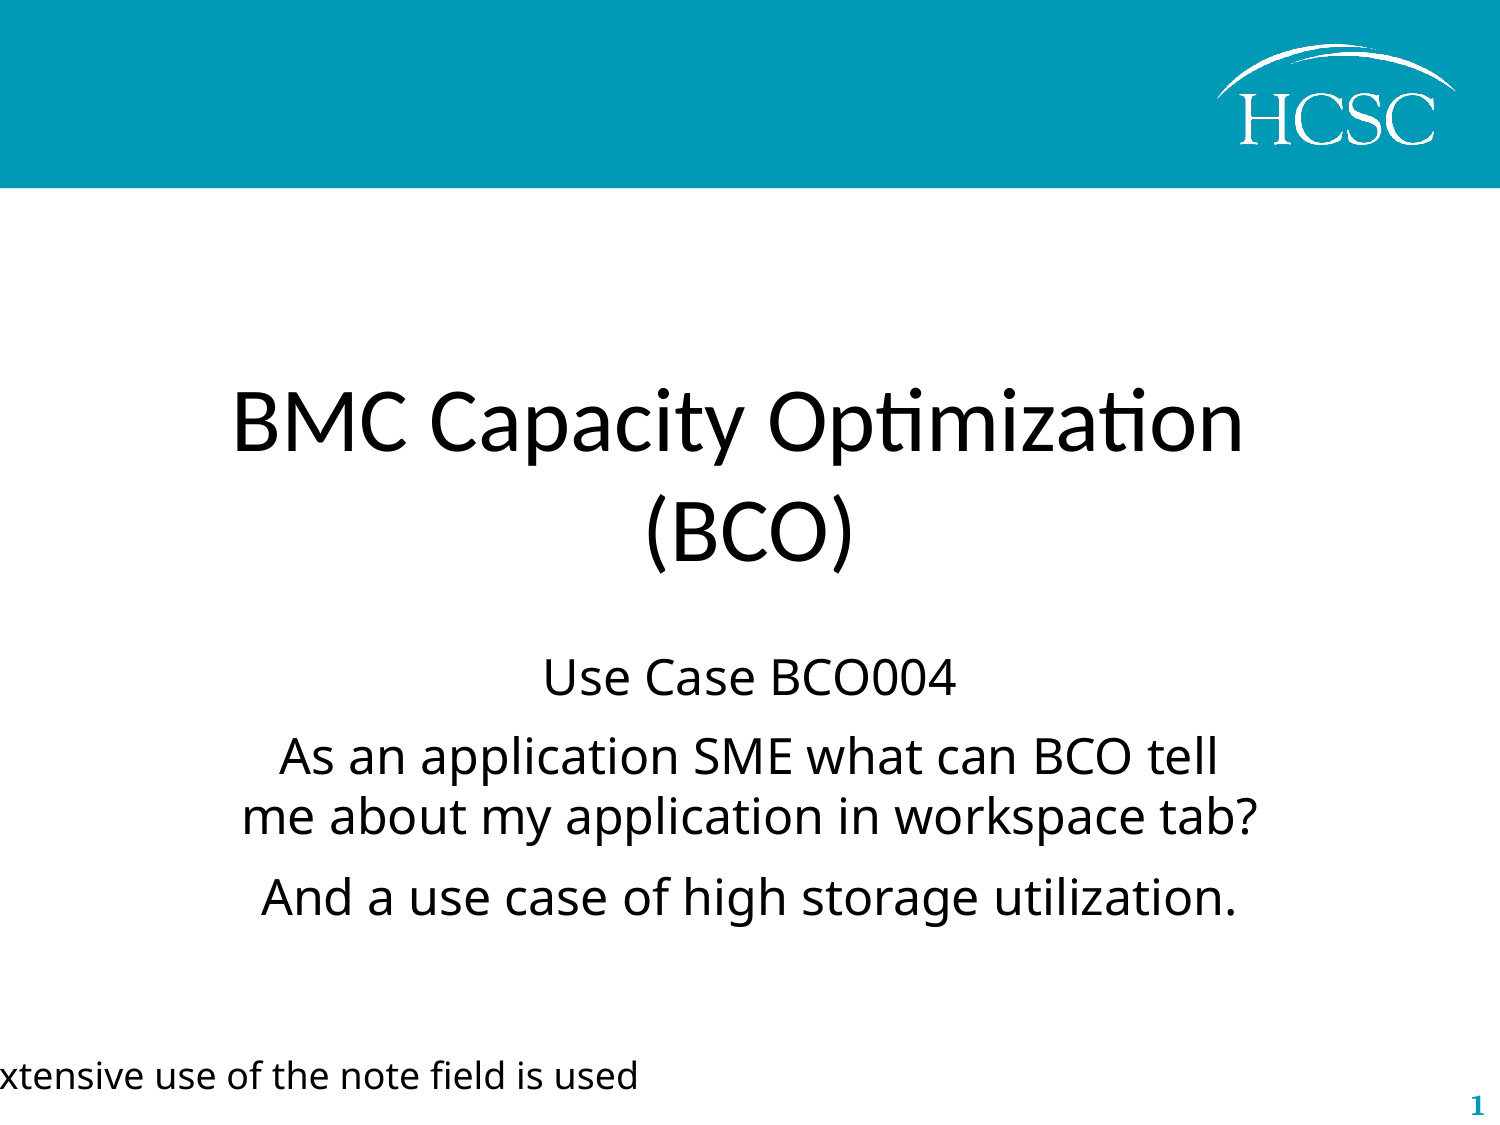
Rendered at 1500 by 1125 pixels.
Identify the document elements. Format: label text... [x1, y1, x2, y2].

title BMC Capacity Optimization (BCO) [112, 349, 1388, 591]
subtitle Use Case BCO004 As an application SME what can BCO tell me about my application in workspace tab? And a use case of high storage utilization. [225, 637, 1275, 925]
text_box Extensive use of the note field is used [0, 1044, 655, 1105]
picture [0, 0, 1500, 656]
